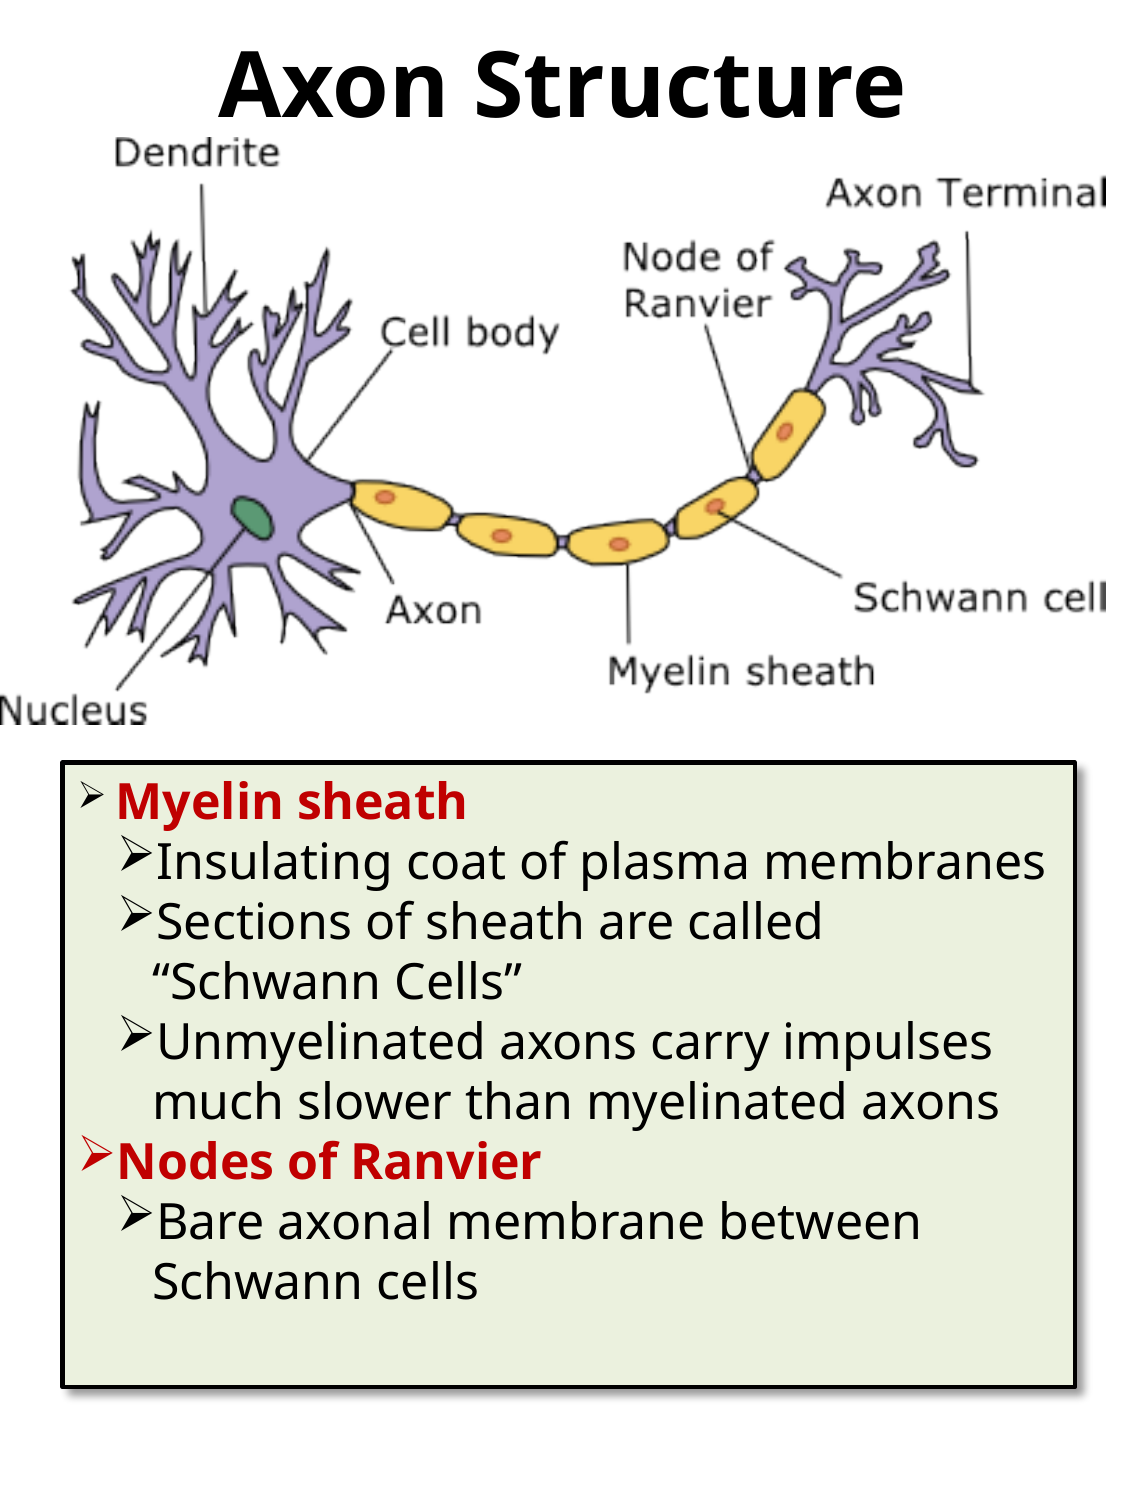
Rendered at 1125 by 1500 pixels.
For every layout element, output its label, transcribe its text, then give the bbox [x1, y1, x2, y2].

text_box Myelin sheath Insulating coat of plasma membranes Sections of sheath are called “Schwann Cells” Unmyelinated axons carry impulses much slower than myelinated axons Nodes of Ranvier Bare axonal membrane between Schwann cells [62, 762, 1075, 1388]
title Axon Structure [0, 0, 1125, 163]
picture [0, 137, 1106, 726]
